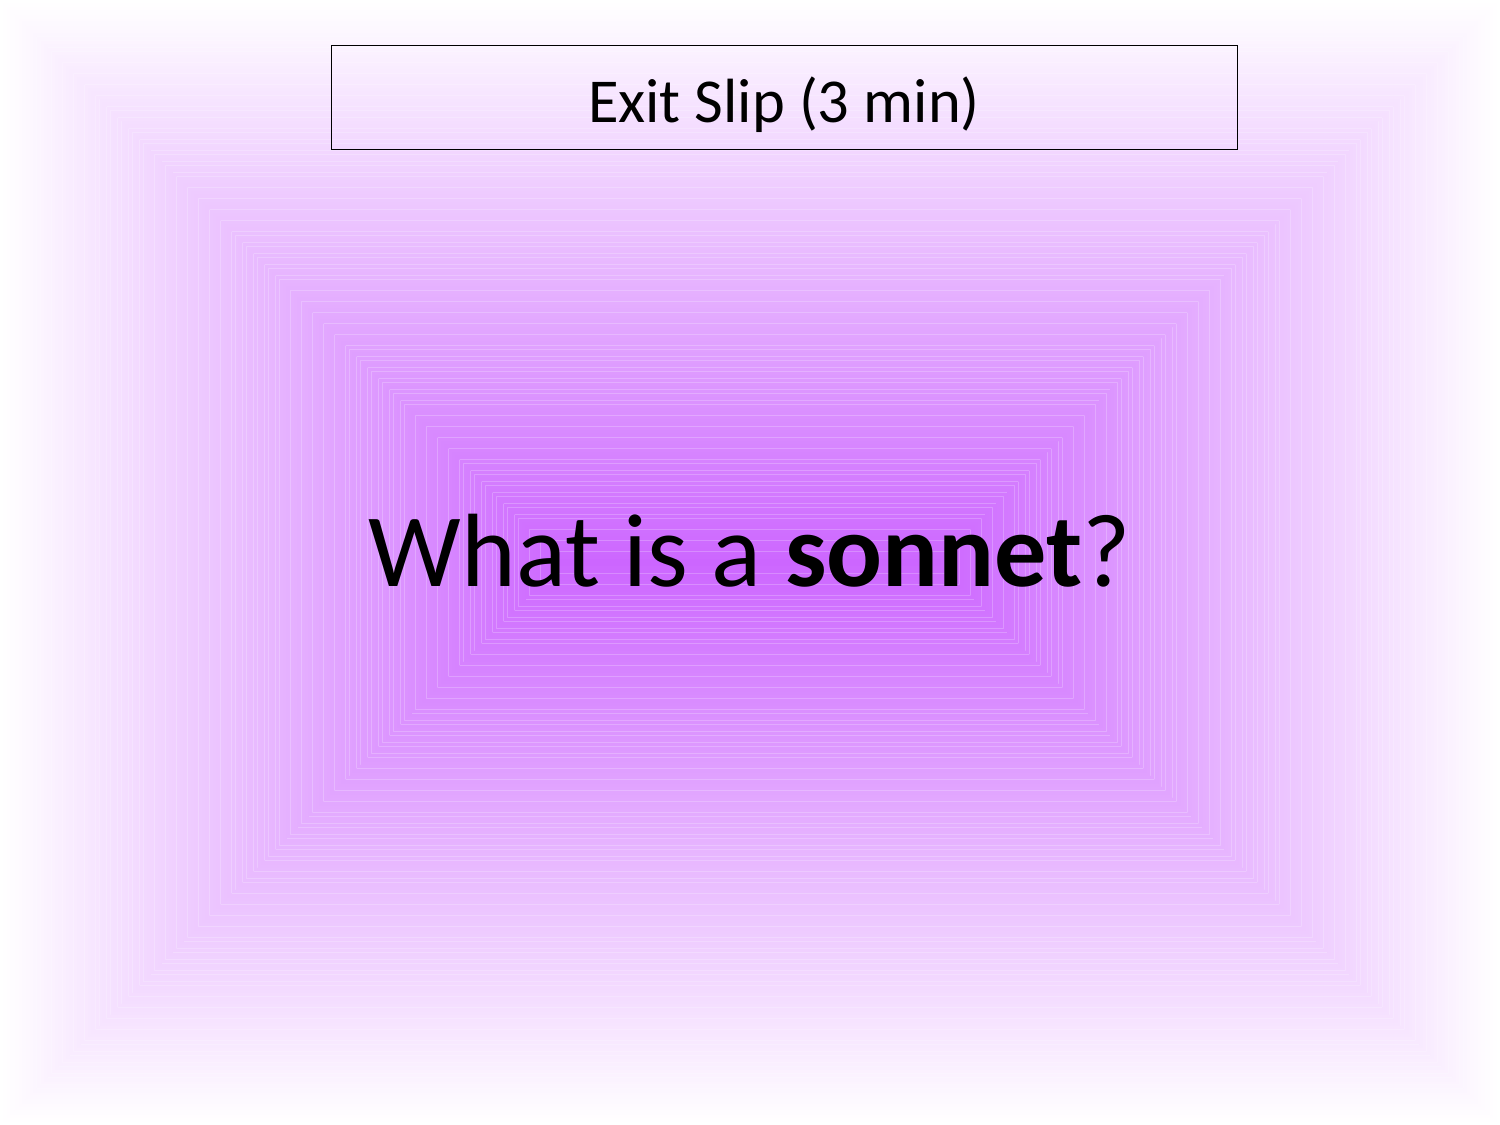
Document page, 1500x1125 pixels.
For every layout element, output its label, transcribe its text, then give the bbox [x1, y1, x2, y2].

text_box What is a sonnet? [249, 474, 1250, 615]
text_box Exit Slip (3 min) [331, 45, 1238, 150]
